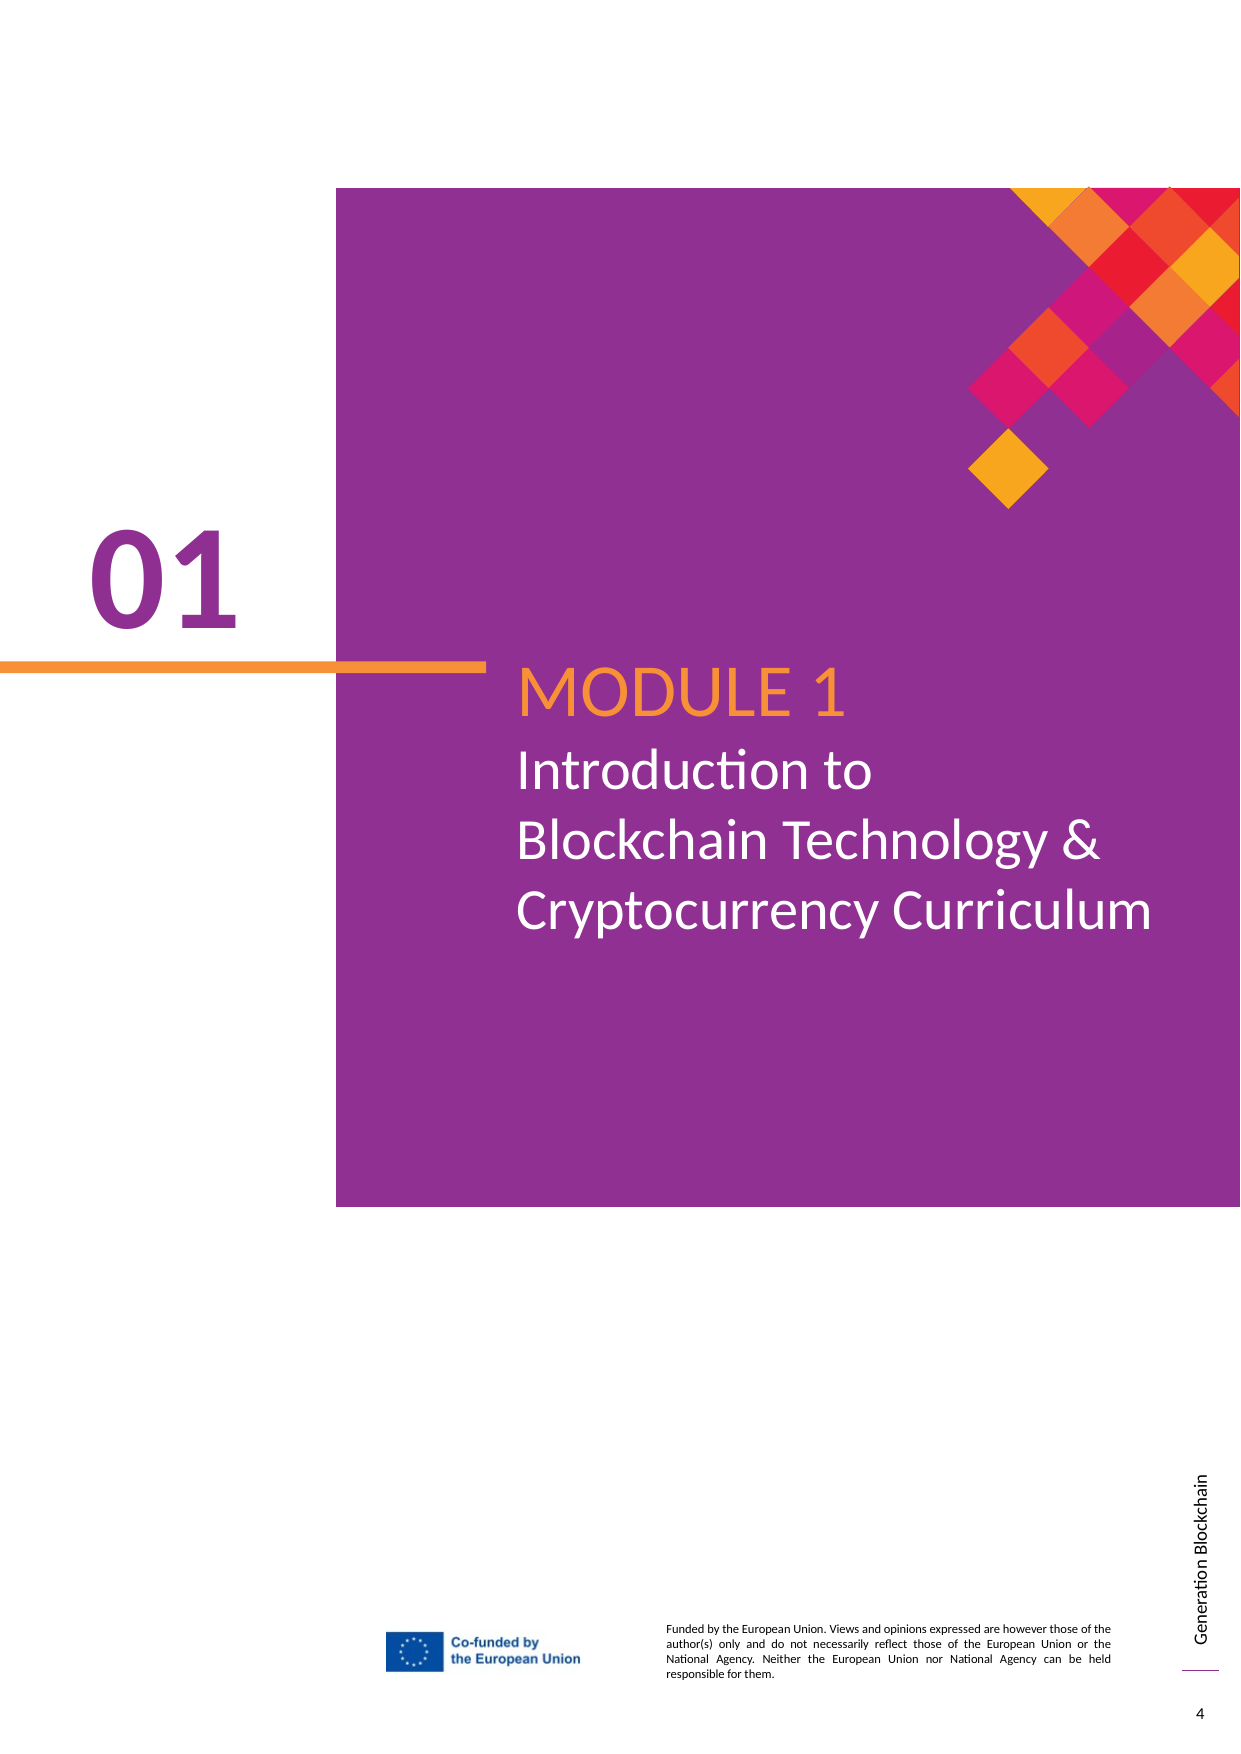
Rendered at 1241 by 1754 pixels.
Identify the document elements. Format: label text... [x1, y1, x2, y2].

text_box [386, 1614, 1126, 1690]
list MODULE 1 Introduction to Blockchain Technology & Cryptocurrency Curriculum [501, 634, 1209, 975]
slide_number 4 [1169, 1674, 1231, 1751]
list 01 [74, 471, 375, 727]
